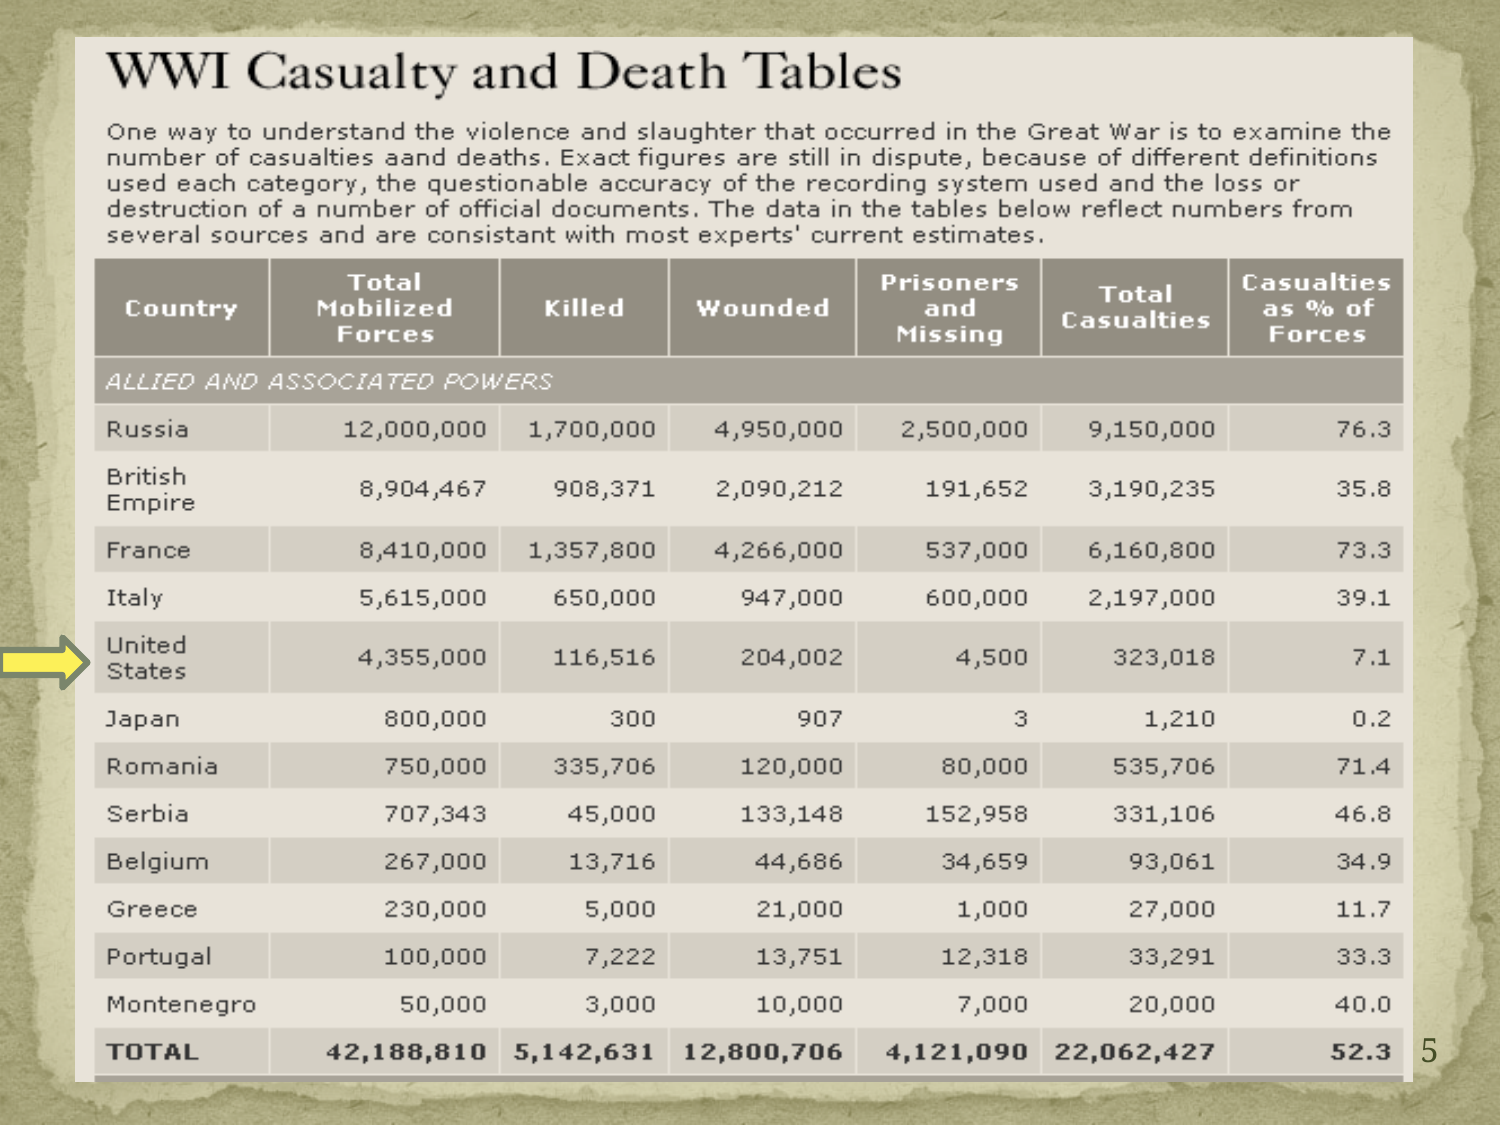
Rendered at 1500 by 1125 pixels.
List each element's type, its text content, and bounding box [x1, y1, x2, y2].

text_box [0, 634, 63, 691]
picture [75, 37, 1413, 1082]
slide_number 5 [1413, 1014, 1480, 1089]
